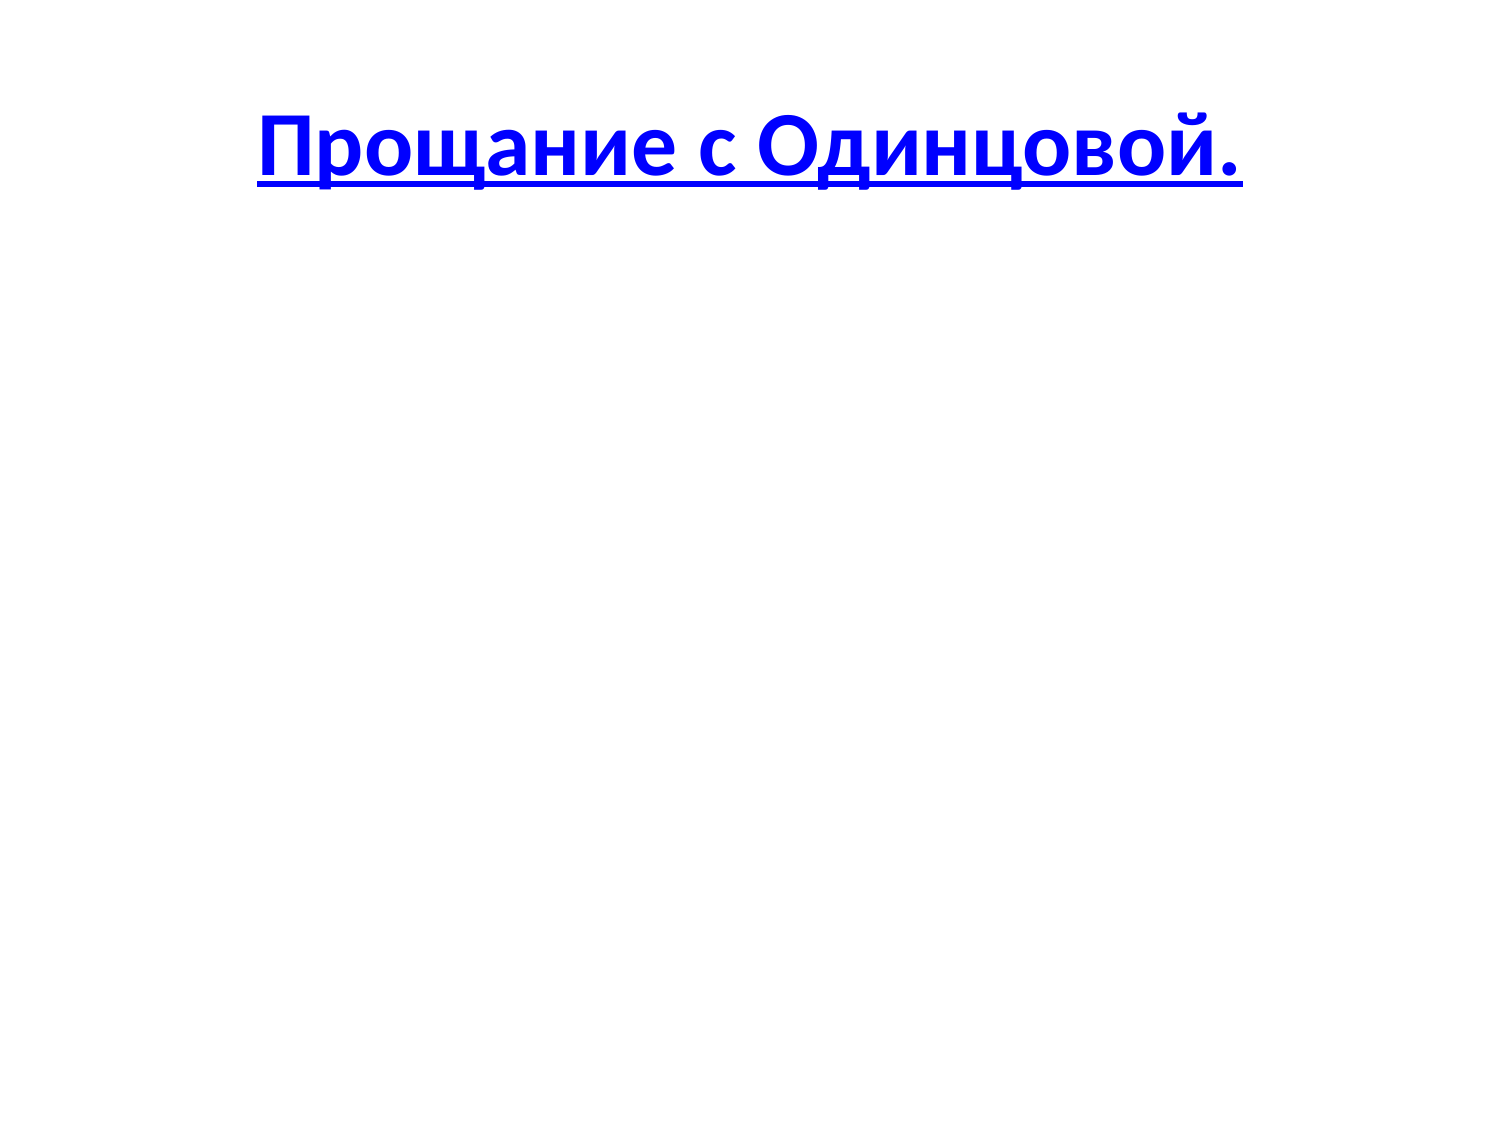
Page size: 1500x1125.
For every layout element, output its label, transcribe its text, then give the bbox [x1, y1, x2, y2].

title Прощание с Одинцовой. [75, 45, 1425, 233]
